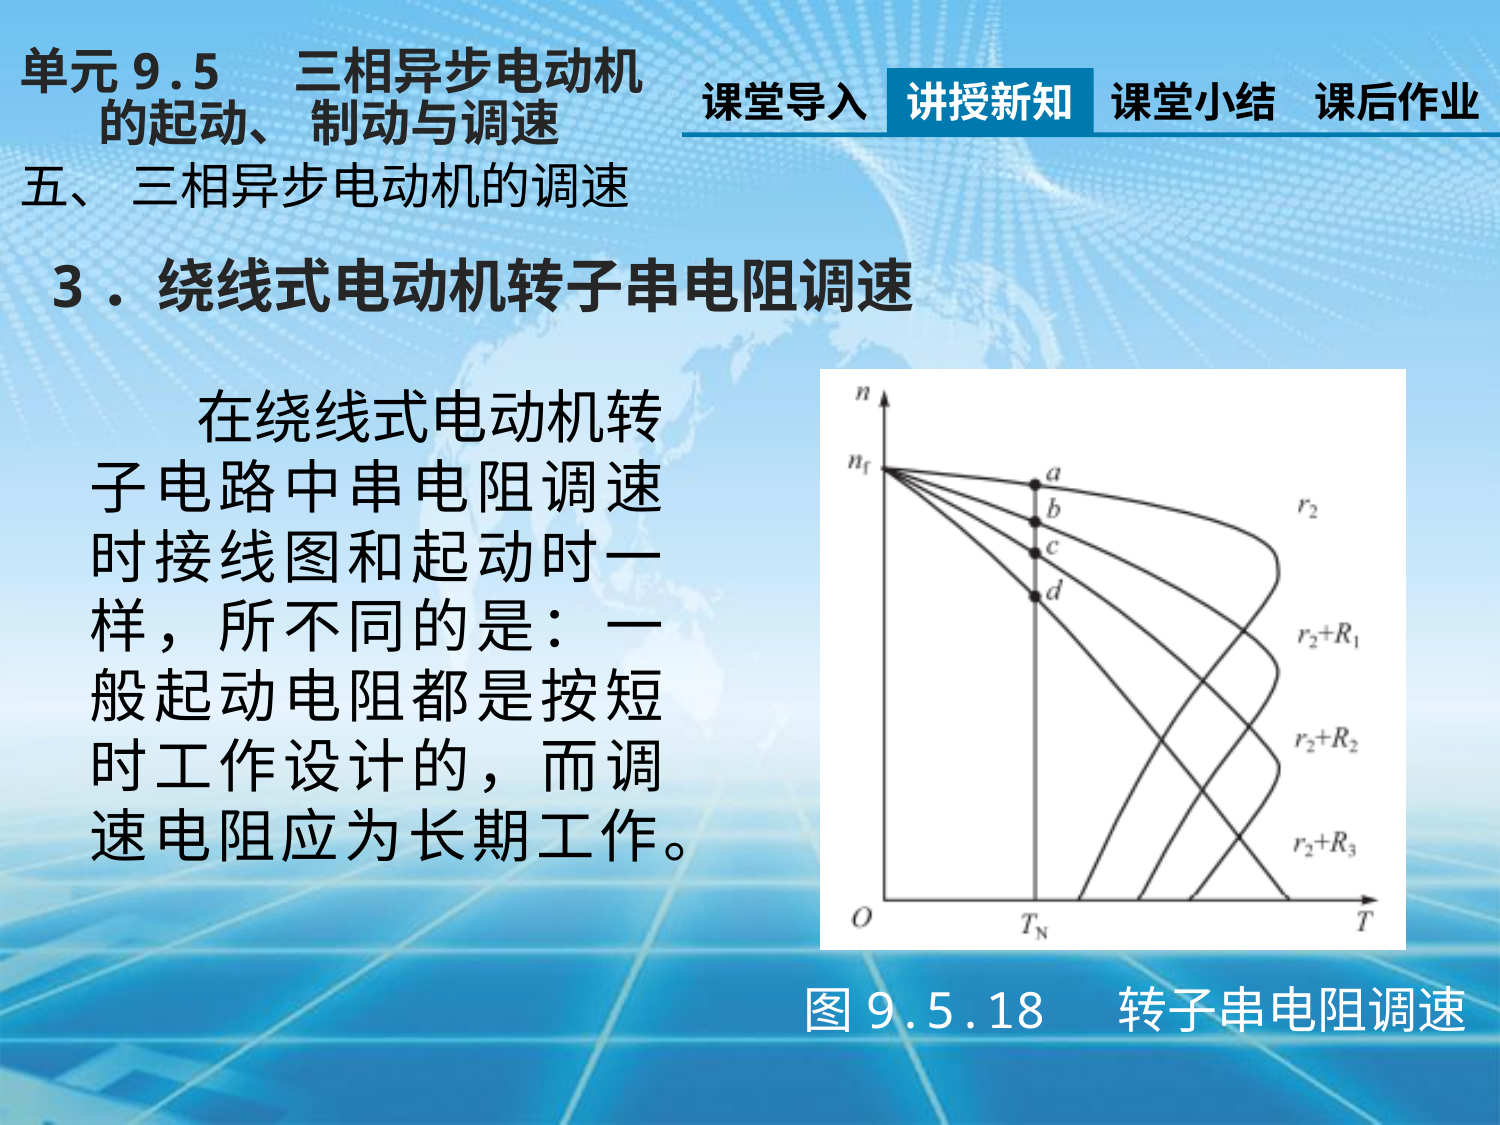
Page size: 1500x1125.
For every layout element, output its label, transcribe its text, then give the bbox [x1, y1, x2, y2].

text_box 3．绕线式电动机转子串电阻调速 [35, 241, 930, 327]
picture [0, 0, 1500, 1125]
text_box 五、 三相异步电动机的调速 [4, 160, 1355, 225]
text_box 在绕线式电动机转子电路中串电阻调速时接线图和起动时一样，所不同的是：一般起动电阻都是按短时工作设计的，而调速电阻应为长期工作。 [75, 372, 679, 947]
text_box 图9.5.18 转子串电阻调速 [788, 970, 1483, 1046]
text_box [4, 39, 1500, 160]
